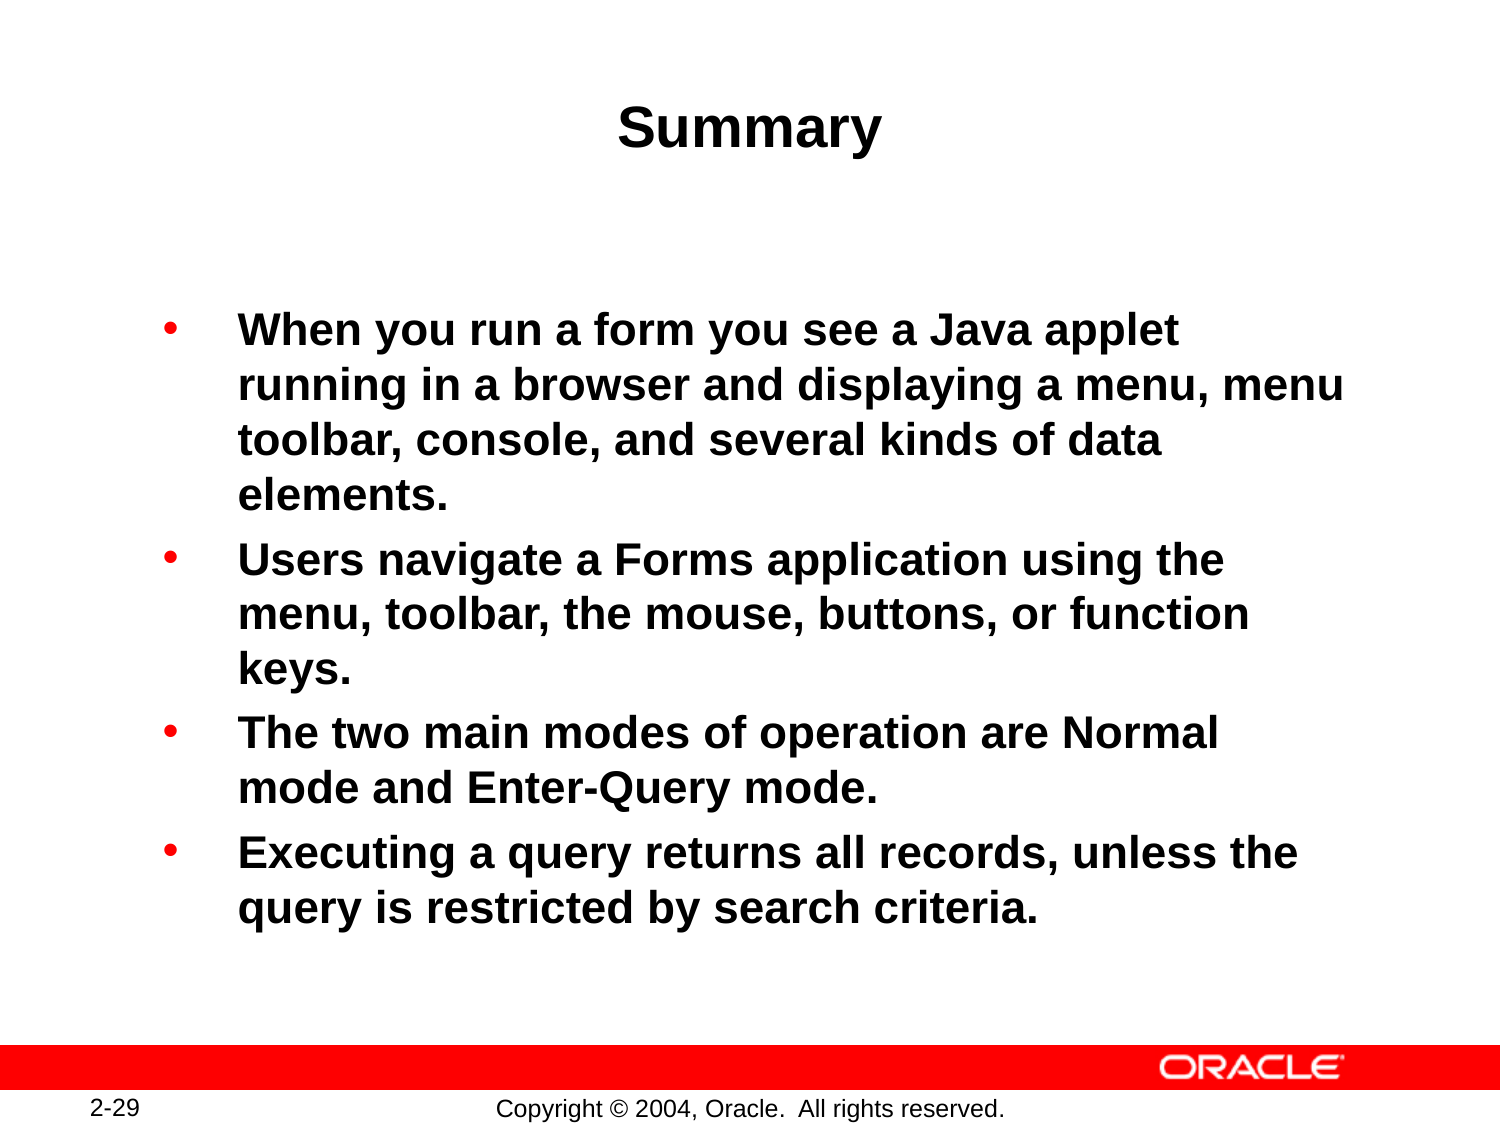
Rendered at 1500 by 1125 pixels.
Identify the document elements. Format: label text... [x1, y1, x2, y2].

list When you run a form you see a Java applet running in a browser and displaying a menu, menu toolbar, console, and several kinds of data elements. Users navigate a Forms application using the menu, toolbar, the mouse, buttons, or function keys. The two main modes of operation are Normal mode and Enter-Query mode. Executing a query returns all records, unless the query is restricted by search criteria. [141, 297, 1351, 940]
title Summary [149, 87, 1351, 232]
